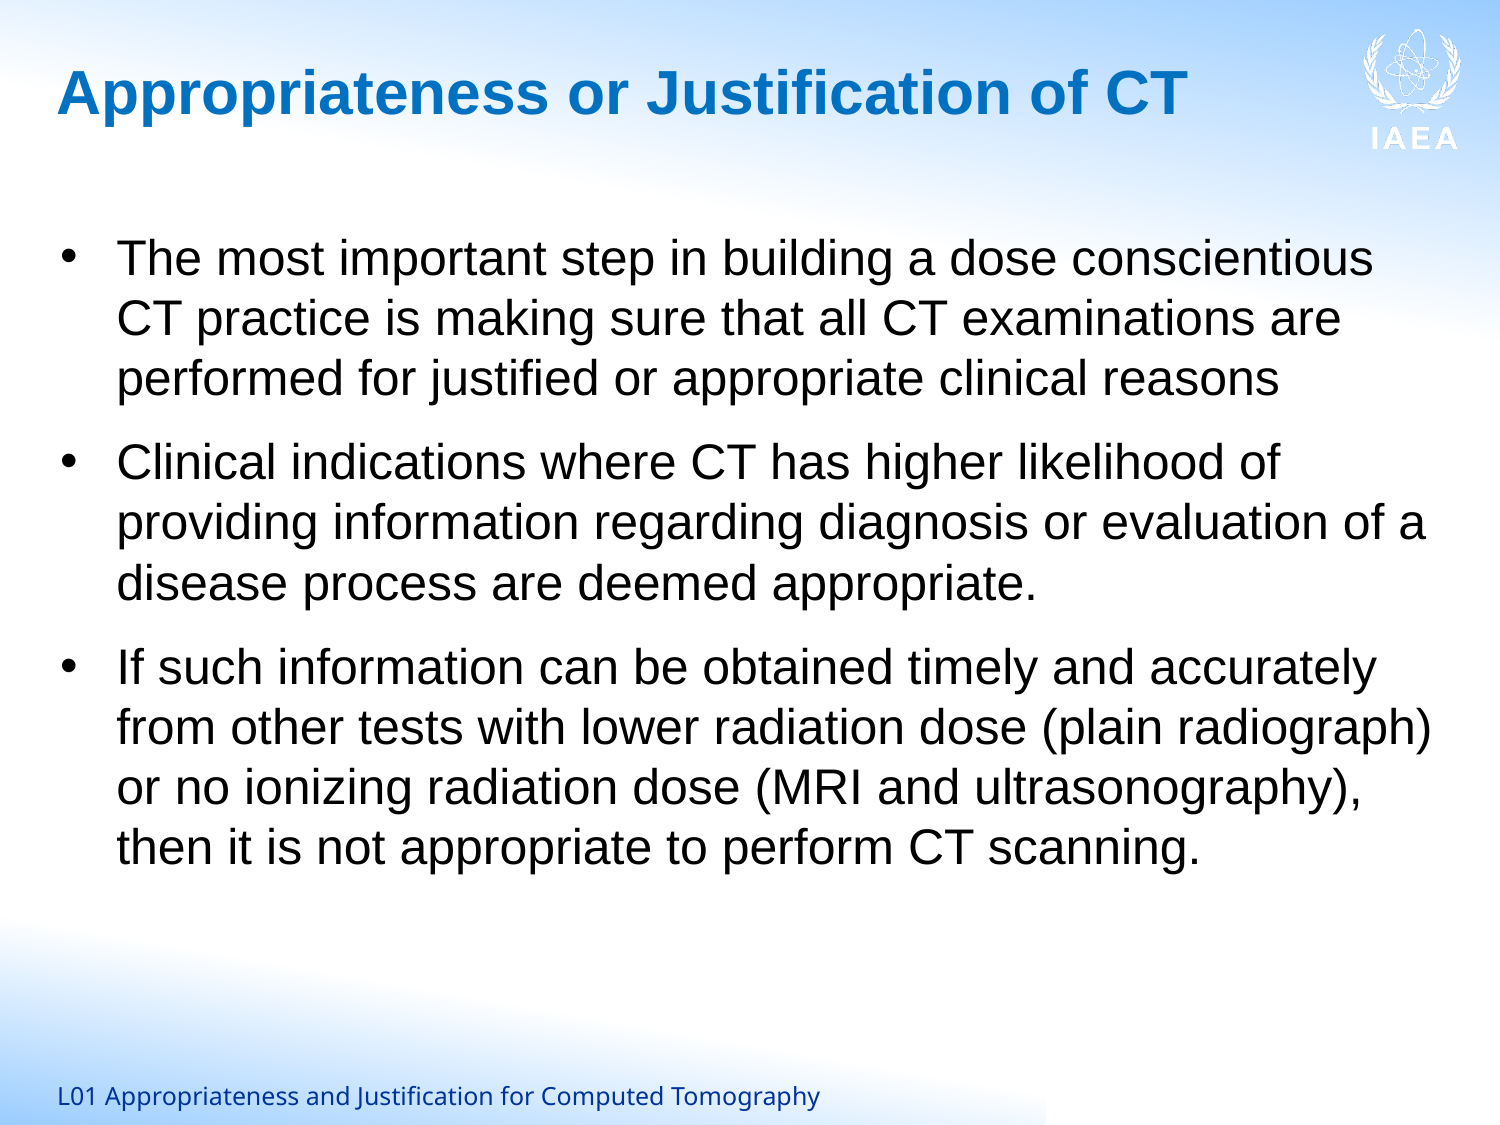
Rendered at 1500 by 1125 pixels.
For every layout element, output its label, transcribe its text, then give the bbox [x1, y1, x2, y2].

title Appropriateness or Justification of CT [41, 19, 1364, 161]
picture [1364, 29, 1461, 149]
list The most important step in building a dose conscientious CT practice is making sure that all CT examinations are performed for justified or appropriate clinical reasons Clinical indications where CT has higher likelihood of providing information regarding diagnosis or evaluation of a disease process are deemed appropriate. If such information can be obtained timely and accurately from other tests with lower radiation dose (plain radiograph) or no ionizing radiation dose (MRI and ultrasonography), then it is not appropriate to perform CT scanning. [45, 217, 1455, 1013]
